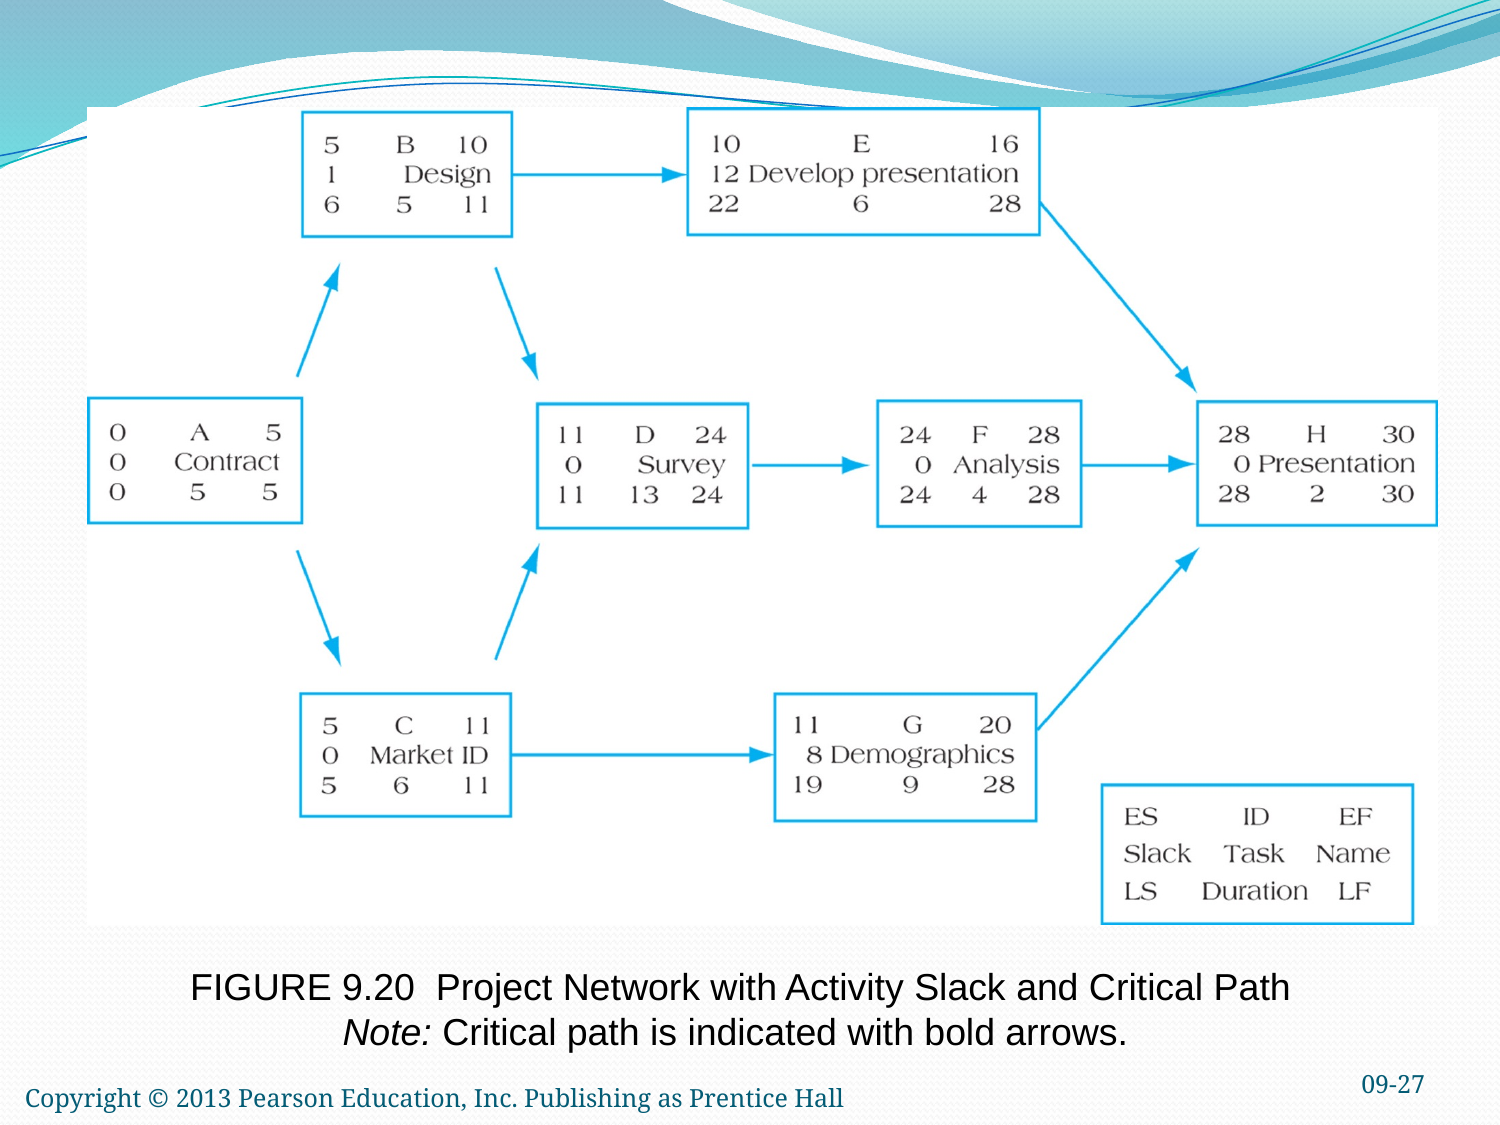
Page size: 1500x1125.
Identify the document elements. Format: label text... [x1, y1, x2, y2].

text_box FIGURE 9.20 Project Network with Activity Slack and Critical Path Note: Critical path is indicated with bold arrows. [175, 955, 1307, 1061]
slide_number 09-27 [1299, 1042, 1425, 1103]
picture [87, 107, 1439, 926]
text_box Copyright © 2013 Pearson Education, Inc. Publishing as Prentice Hall [24, 1074, 988, 1113]
picture [1199, 403, 1435, 524]
picture [689, 110, 1038, 233]
